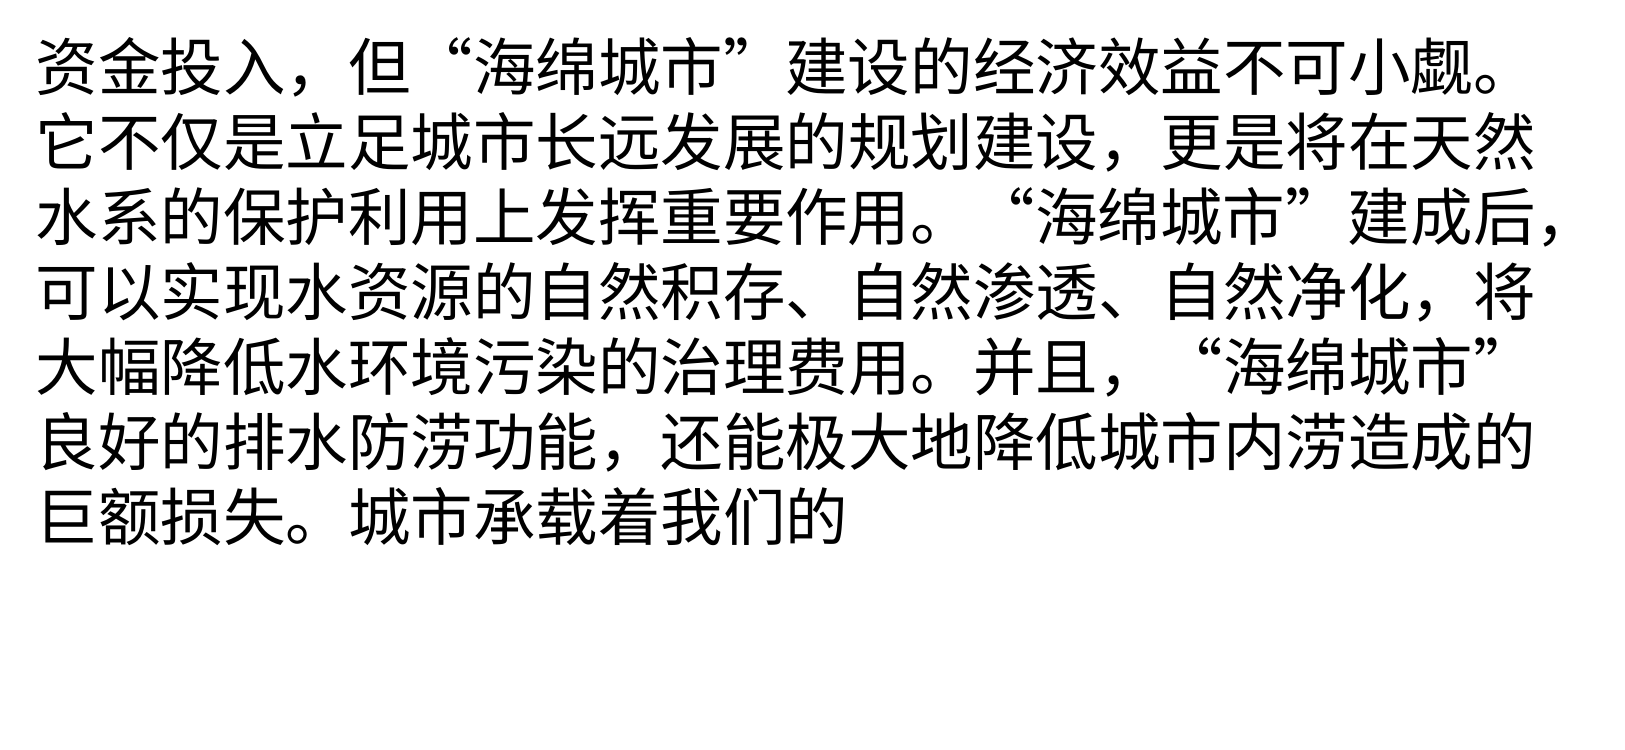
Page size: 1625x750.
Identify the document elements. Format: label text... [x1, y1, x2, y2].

text_box 资金投入，但“海绵城市”建设的经济效益不可小觑。它不仅是立足城市长远发展的规划建设，更是将在天然水系的保护利用上发挥重要作用。“海绵城市”建成后，可以实现水资源的自然积存、自然渗透、自然净化，将大幅降低水环境污染的治理费用。并且，“海绵城市”良好的排水防涝功能，还能极大地降低城市内涝造成的巨额损失。城市承载着我们的 [20, 20, 1604, 561]
